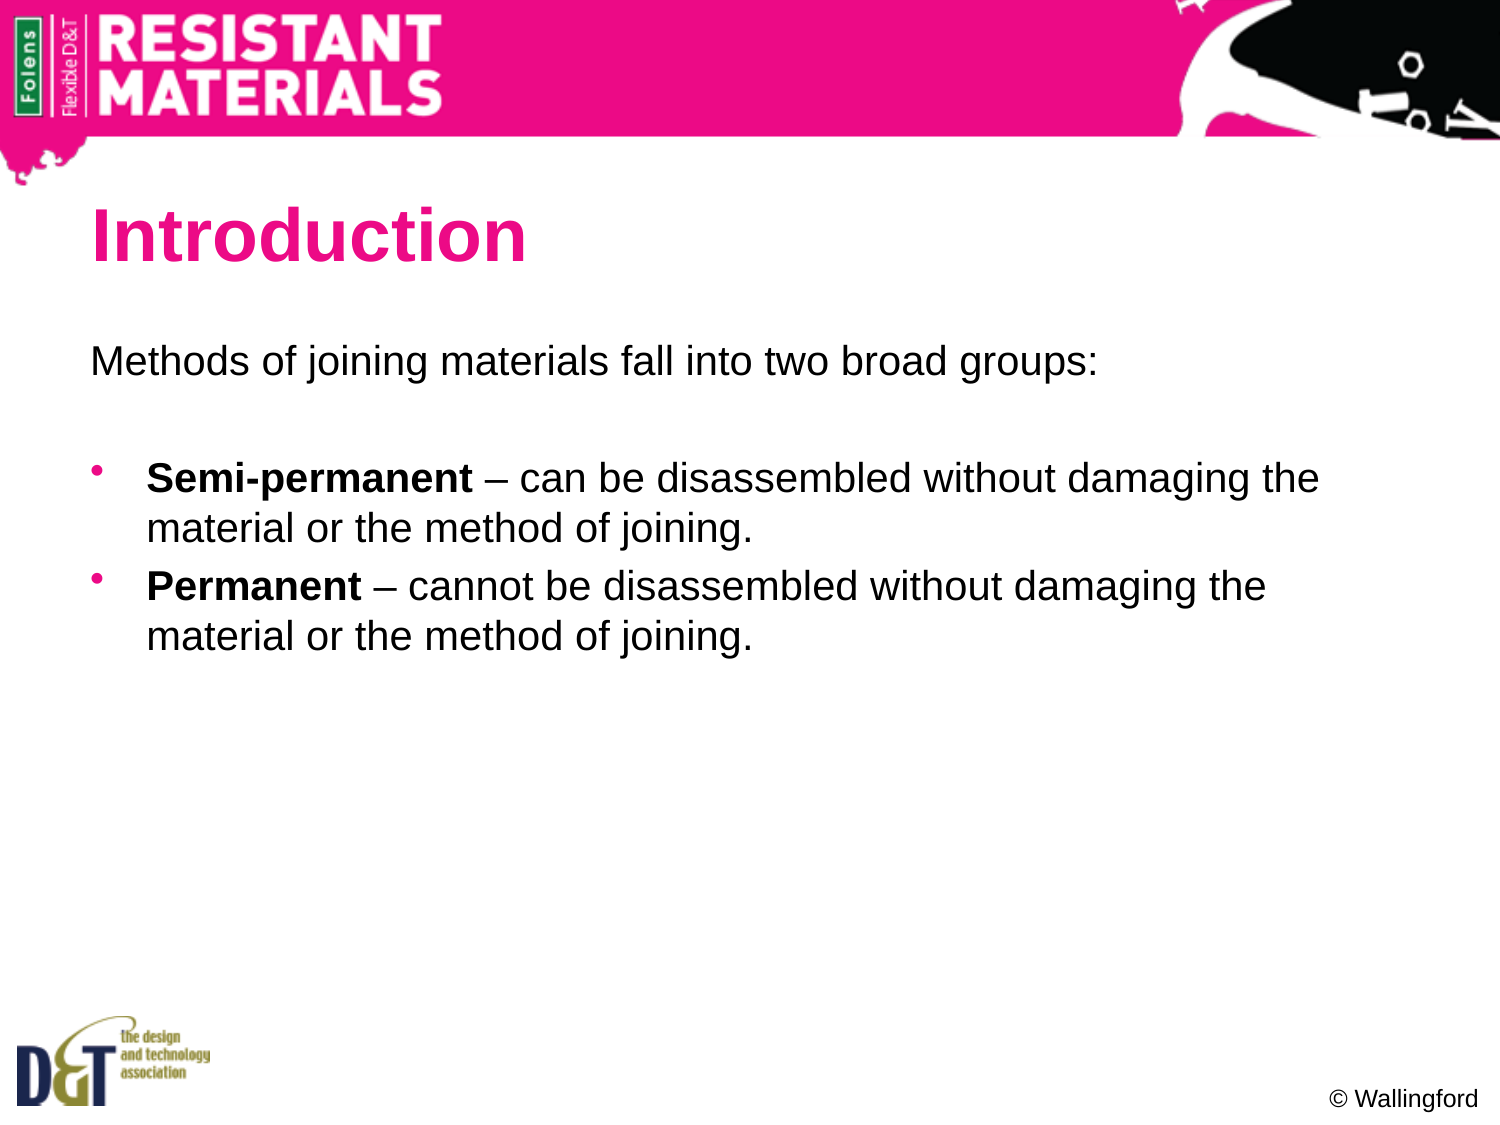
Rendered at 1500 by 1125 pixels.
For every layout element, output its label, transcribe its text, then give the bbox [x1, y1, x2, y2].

title Introduction [76, 160, 1427, 301]
text_box © Wallingford [1257, 1074, 1495, 1125]
picture [0, 0, 1500, 1125]
list Methods of joining materials fall into two broad groups: Semi-permanent – can be disassembled without damaging the material or the method of joining. Permanent – cannot be disassembled without damaging the material or the method of joining. [75, 326, 1425, 1005]
